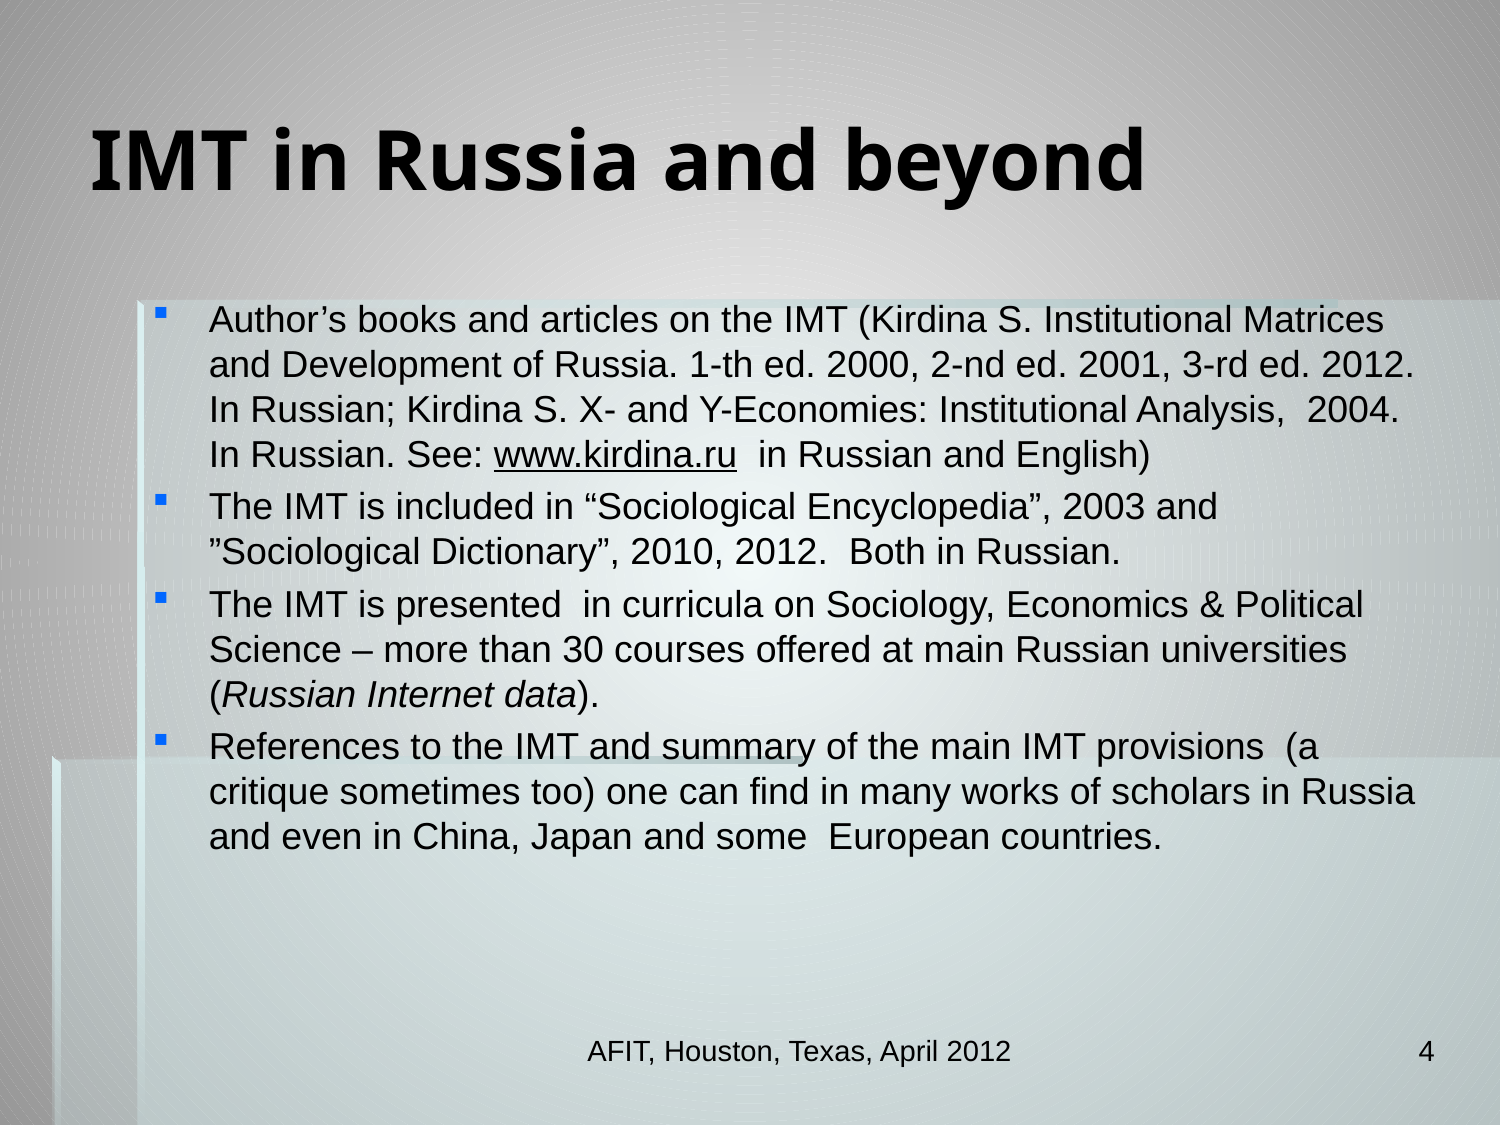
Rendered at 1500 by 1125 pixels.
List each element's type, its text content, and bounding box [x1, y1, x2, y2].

list Author’s books and articles on the IMT (Kirdina S. Institutional Matrices and Development of Russia. 1-th ed. 2000, 2-nd ed. 2001, 3-rd ed. 2012. In Russian; Kirdina S. X- and Y-Economies: Institutional Analysis, 2004. In Russian. See: www.kirdina.ru in Russian and English) The IMT is included in “Sociological Encyclopedia”, 2003 and ”Sociological Dictionary”, 2010, 2012. Both in Russian. The IMT is presented in curricula on Sociology, Economics & Political Science – more than 30 courses offered at main Russian universities (Russian Internet data). References to the IMT and summary of the main IMT provisions (a critique sometimes too) one can find in many works of scholars in Russia and even in China, Japan and some European countries. [137, 287, 1452, 913]
footer AFIT, Houston, Texas, April 2012 [562, 1024, 1038, 1103]
title IMT in Russia and beyond [74, 39, 1451, 276]
slide_number 4 [1137, 1024, 1451, 1103]
